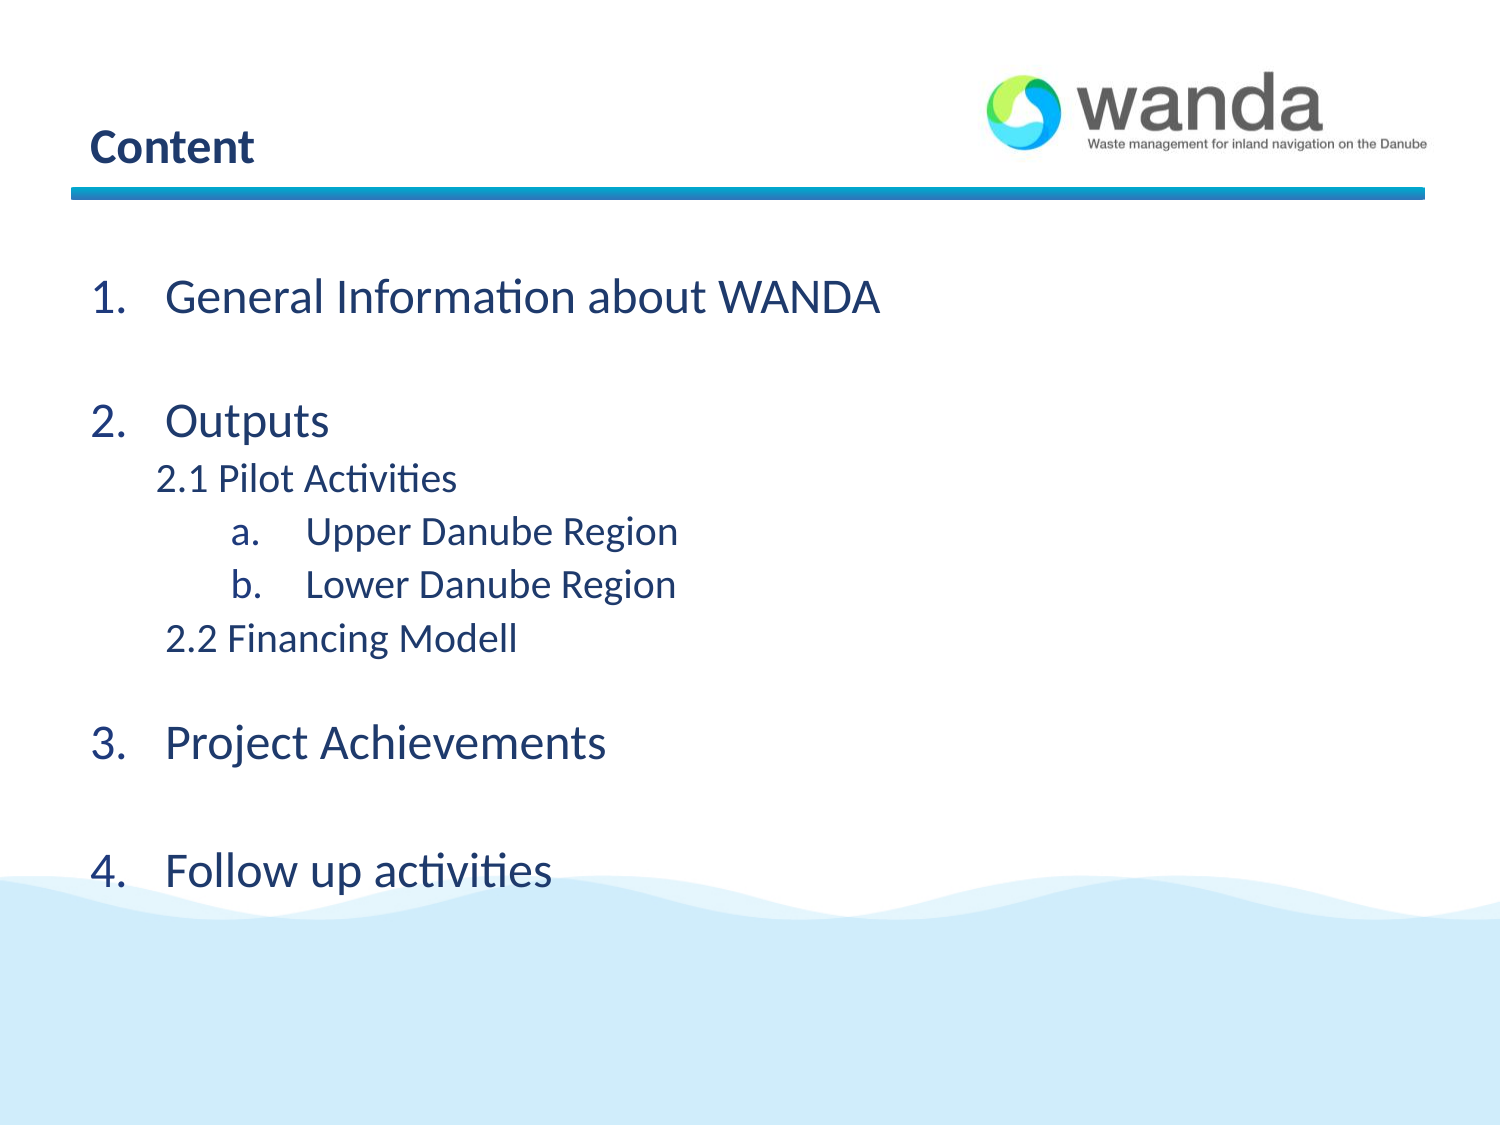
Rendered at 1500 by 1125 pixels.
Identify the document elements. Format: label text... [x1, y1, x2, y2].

picture [962, 49, 1450, 177]
picture [0, 844, 1500, 1125]
title Content [75, 50, 1425, 238]
list General Information about WANDA Outputs 2.1 Pilot Activities Upper Danube Region Lower Danube Region 2.2 Financing Modell Project Achievements Follow up activities [75, 262, 1425, 1005]
